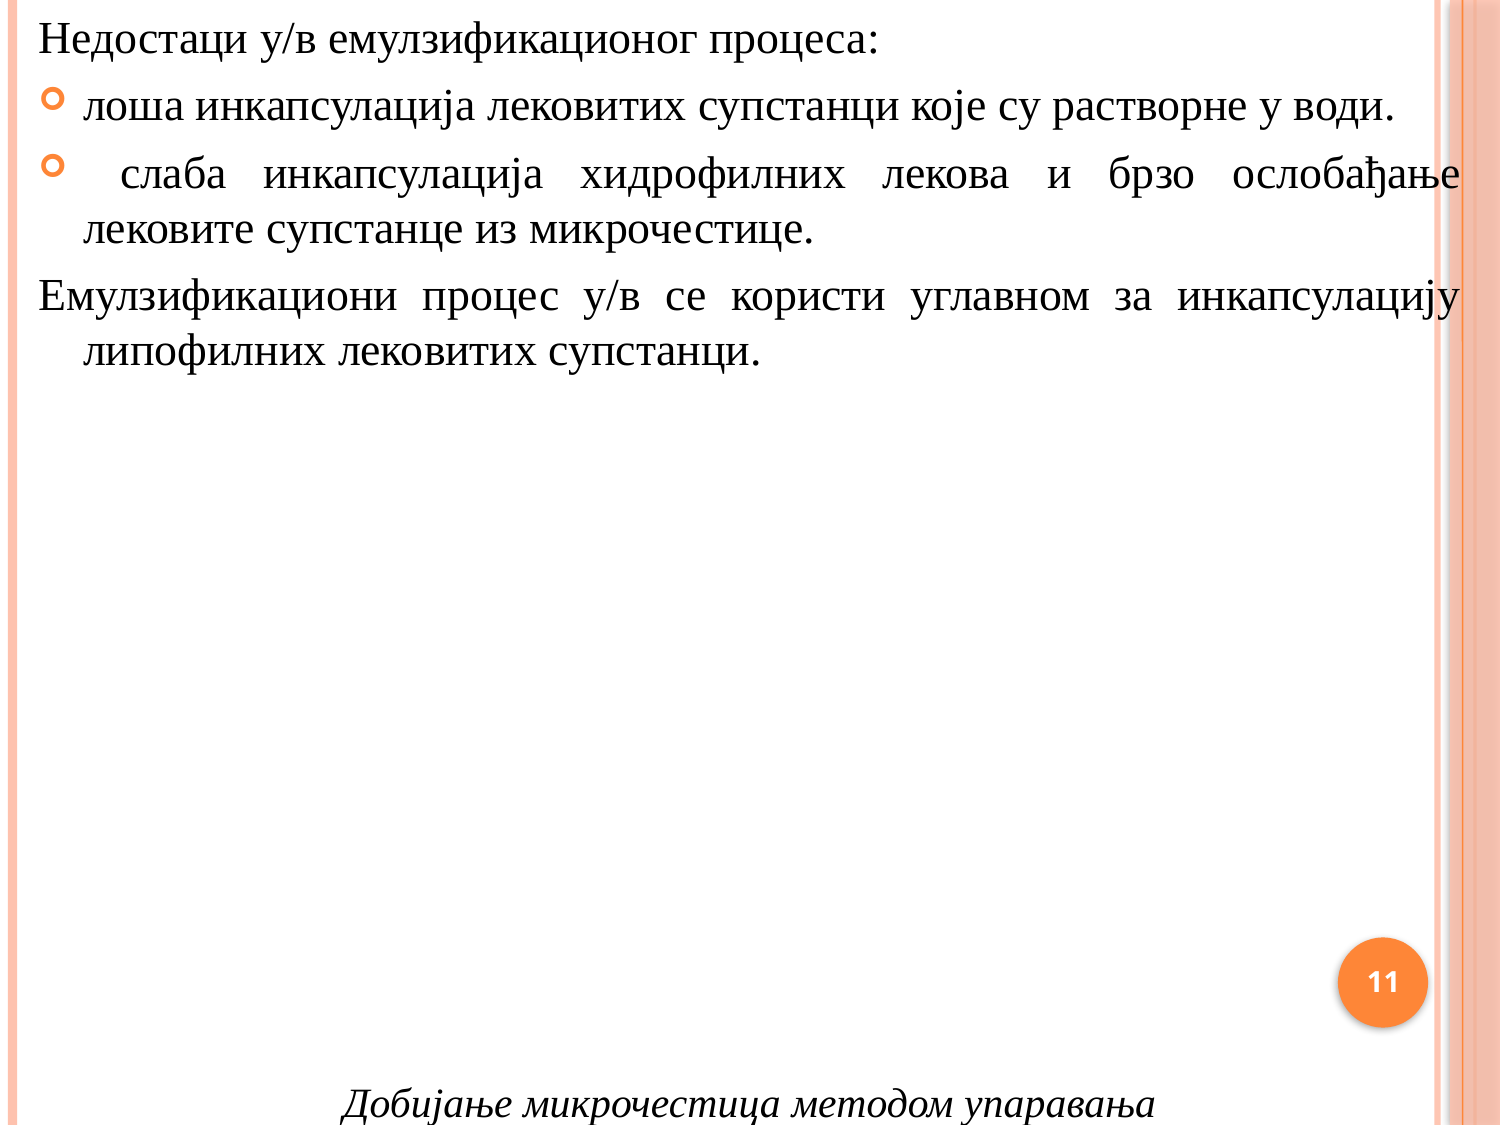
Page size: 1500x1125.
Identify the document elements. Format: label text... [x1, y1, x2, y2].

list Недостаци у/в емулзификационог процеса: лоша инкапсулација лековитих супстанци које су растворне у води. слаба инкапсулација хидрофилних лекова и брзо ослобађање лековите супстанце из микрочестице. Емулзификациони процес у/в се користи углавном за инкапсулацију липофилних лековитих супстанци. Добијање микрочестица методом упаравања [23, 0, 1477, 1125]
